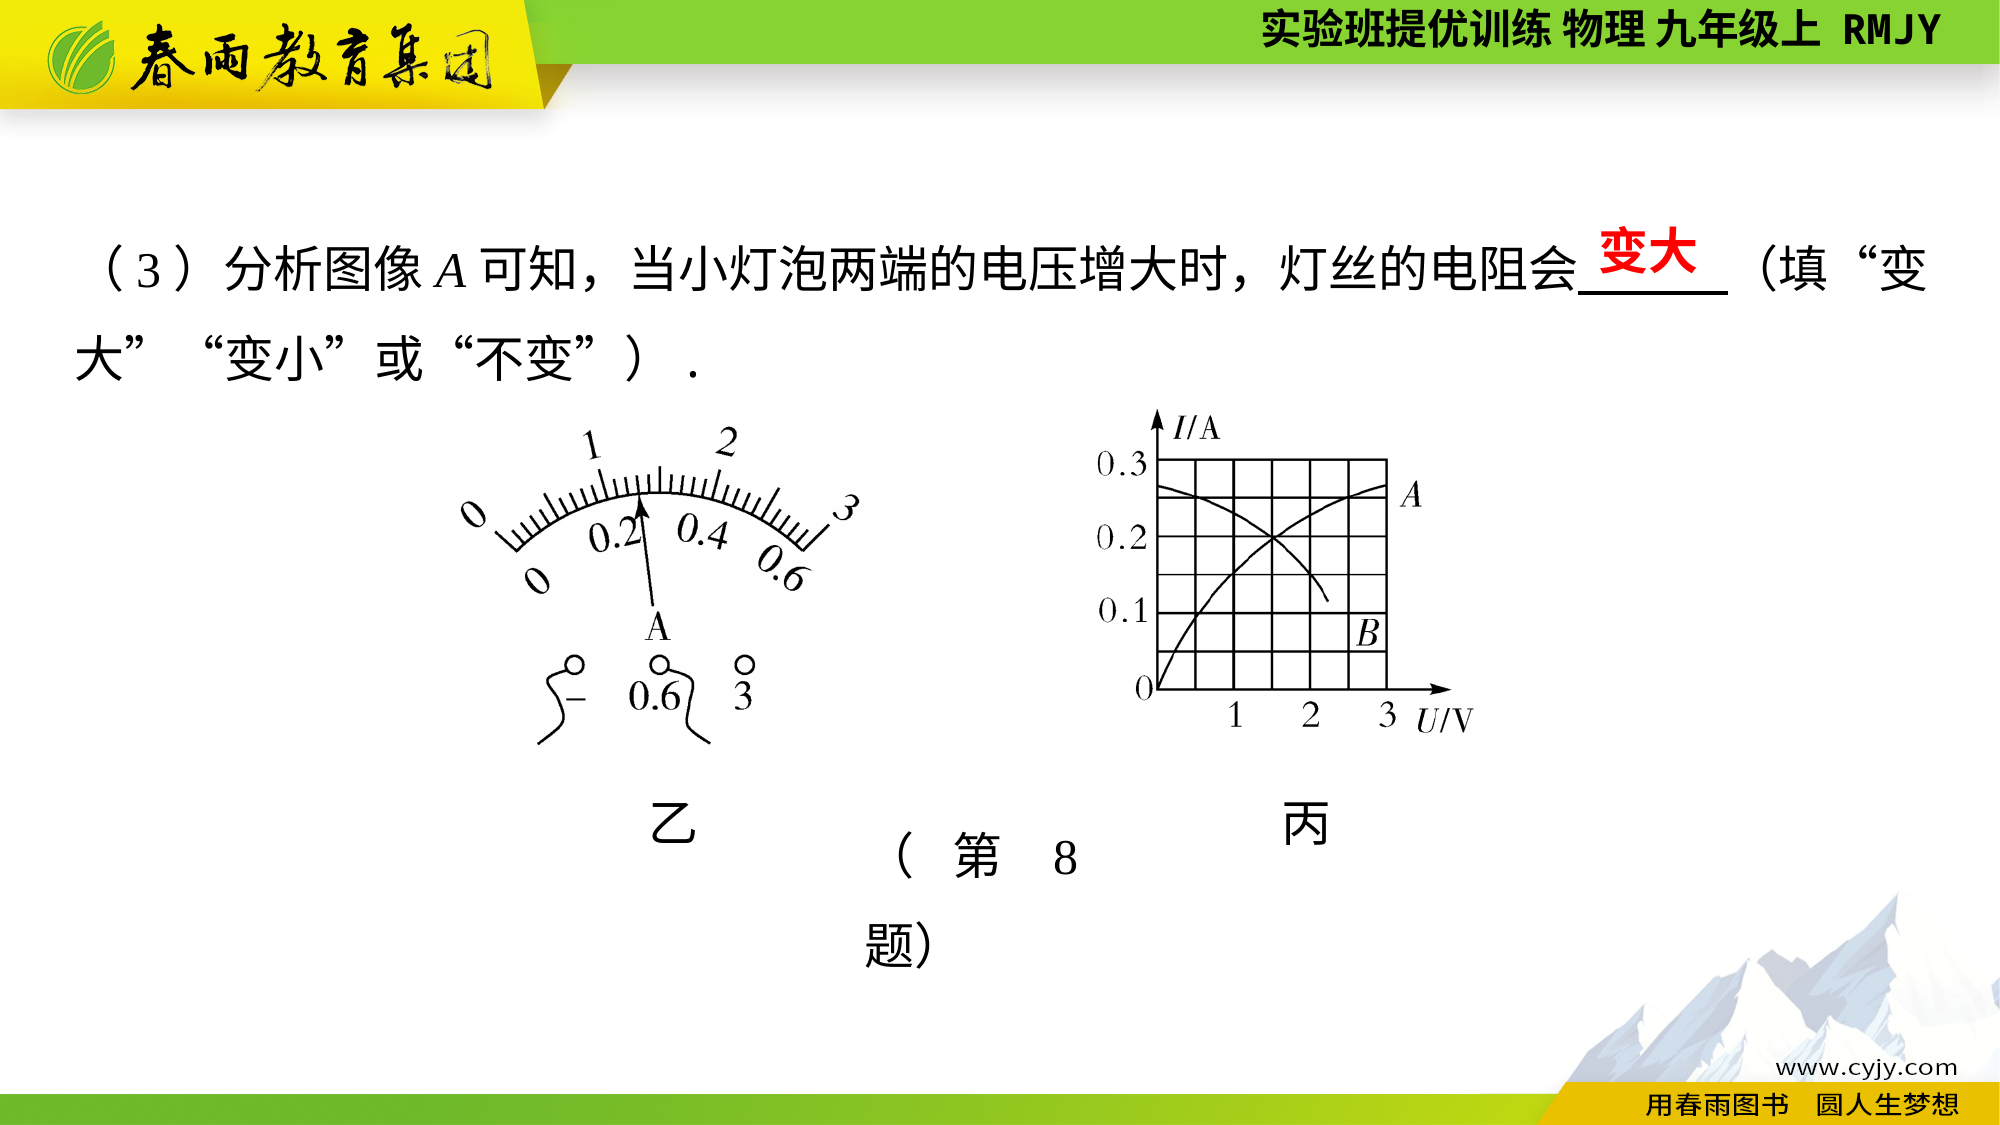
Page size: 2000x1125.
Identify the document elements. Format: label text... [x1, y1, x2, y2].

picture [0, 0, 2000, 1125]
text_box 变大 [1584, 211, 1714, 287]
text_box 丙 [1266, 754, 1347, 860]
text_box （第8题） [850, 786, 1105, 892]
text_box 乙 [634, 773, 714, 860]
list （3）分析图像A可知，当小灯泡两端的电压增大时，灯丝的电阻会 （填“变大”“变小”或“不变”）. [59, 199, 1944, 397]
